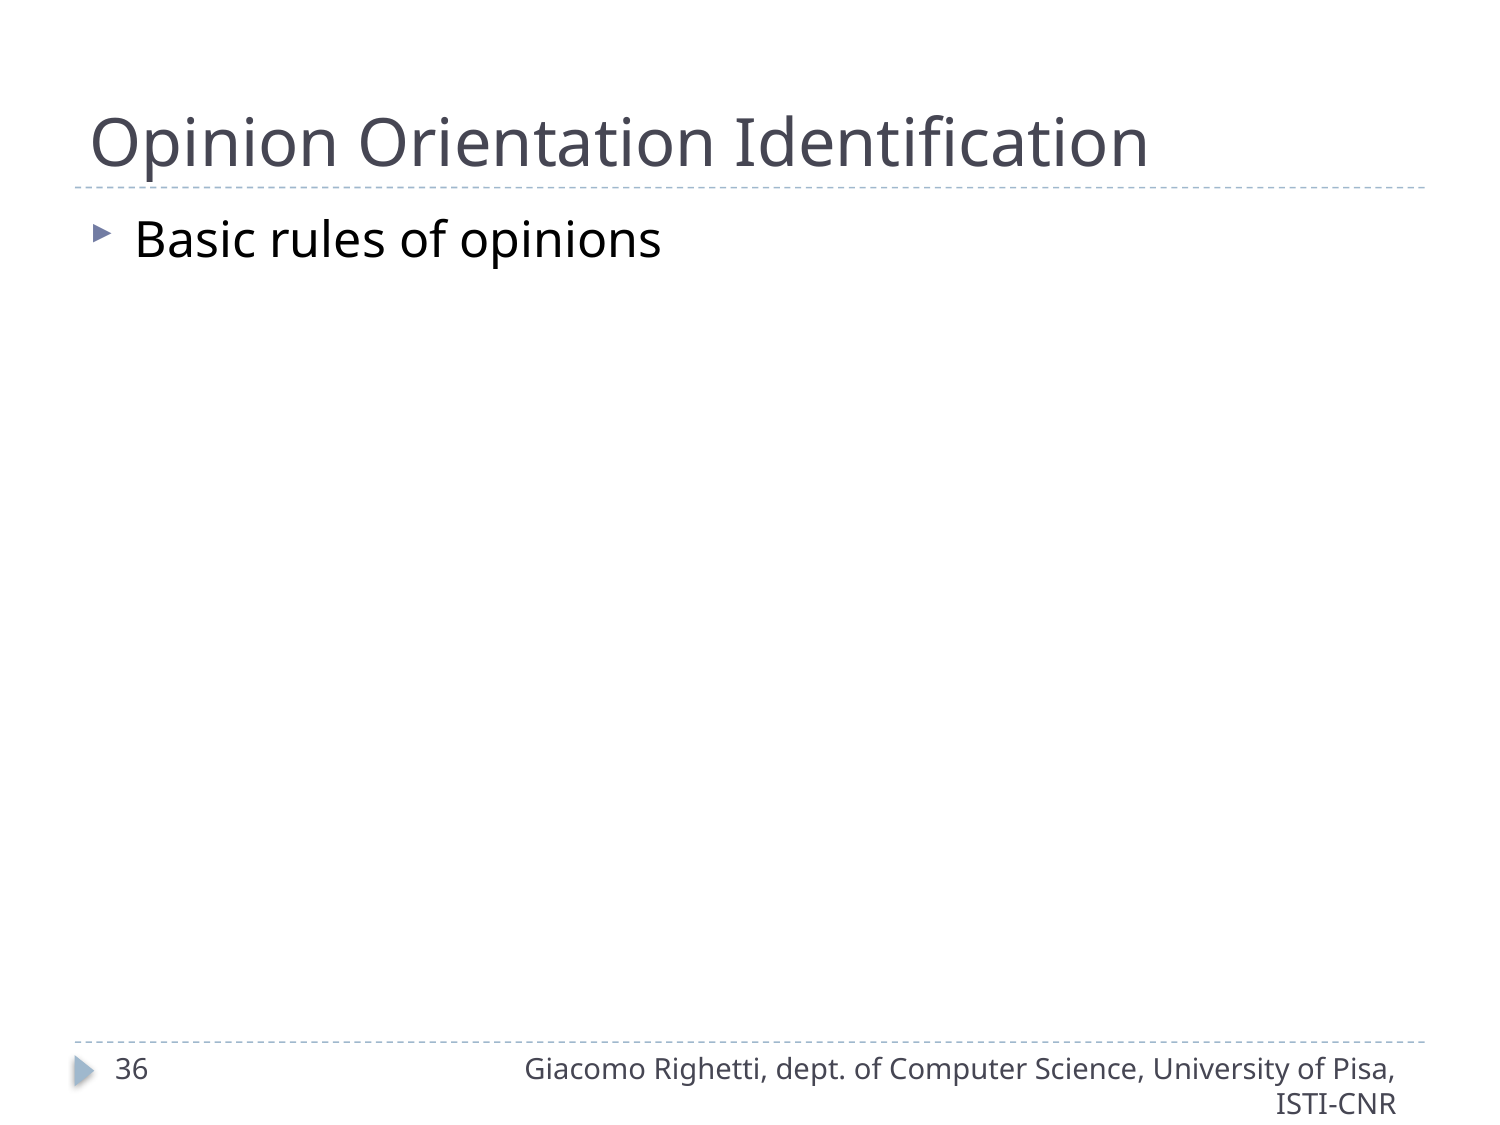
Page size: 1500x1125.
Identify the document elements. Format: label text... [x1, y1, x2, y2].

list Basic rules of opinions [75, 200, 1425, 1010]
title Opinion Orientation Identification [75, 24, 1425, 188]
slide_number 36 [100, 1042, 426, 1103]
footer Giacomo Righetti, dept. of Computer Science, University of Pisa, ISTI-CNR [475, 1042, 1412, 1125]
